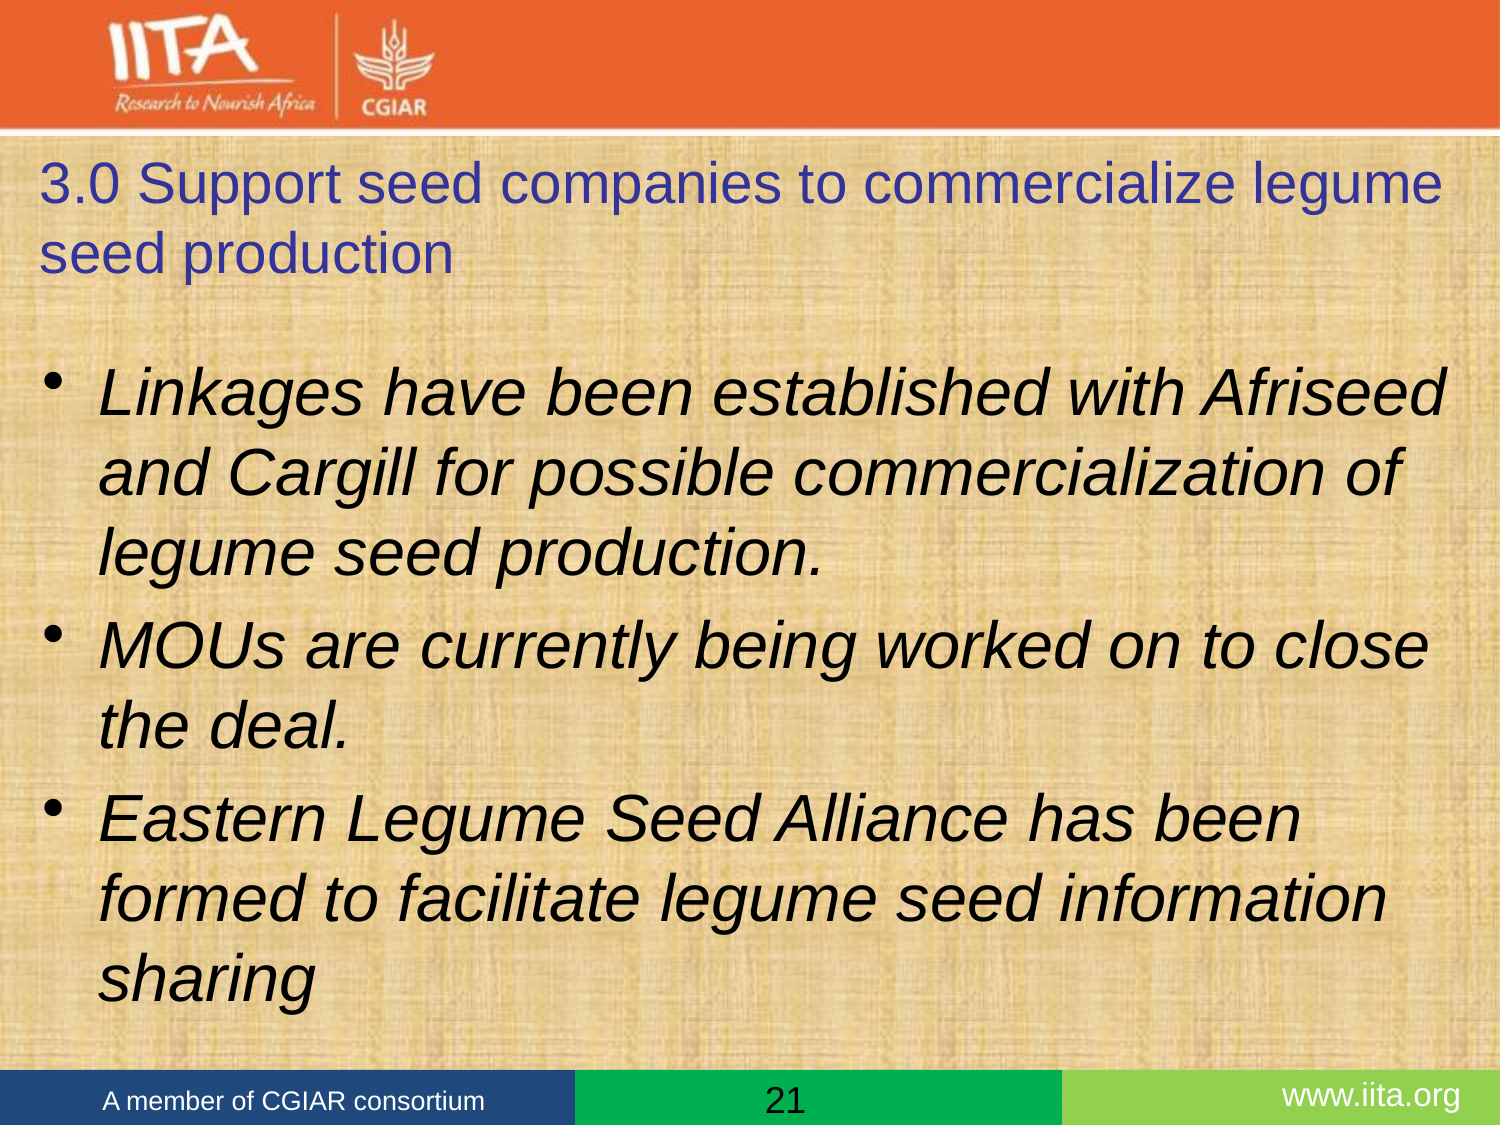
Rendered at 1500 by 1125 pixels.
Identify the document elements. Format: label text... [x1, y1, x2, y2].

title 3.0 Support seed companies to commercialize legume seed production [24, 137, 1463, 300]
picture [0, 0, 1500, 1069]
list Linkages have been established with Afriseed and Cargill for possible commercialization of legume seed production. MOUs are currently being worked on to close the deal. Eastern Legume Seed Alliance has been formed to facilitate legume seed information sharing [26, 341, 1500, 1067]
text_box 21 [749, 1068, 838, 1125]
